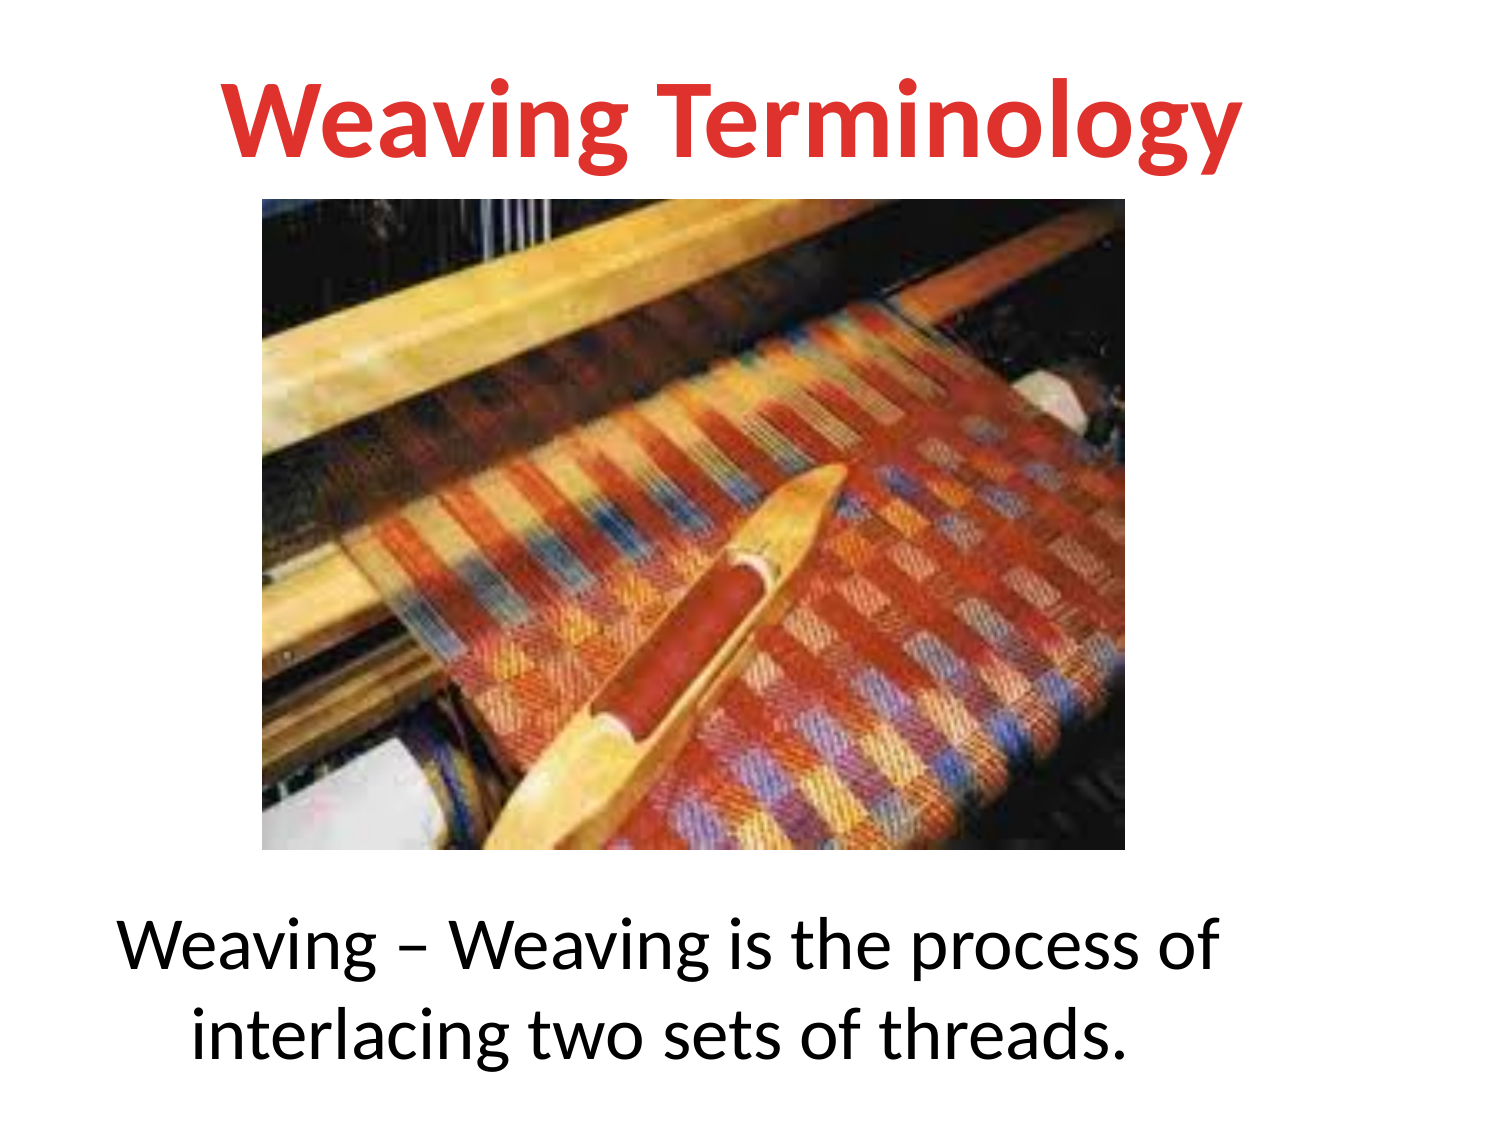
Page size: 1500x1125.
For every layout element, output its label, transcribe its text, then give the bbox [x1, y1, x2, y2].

picture [262, 199, 1126, 850]
text_box Weaving – Weaving is the process of interlacing two sets of threads. [74, 887, 1263, 1083]
text_box Weaving Terminology [205, 37, 1261, 188]
